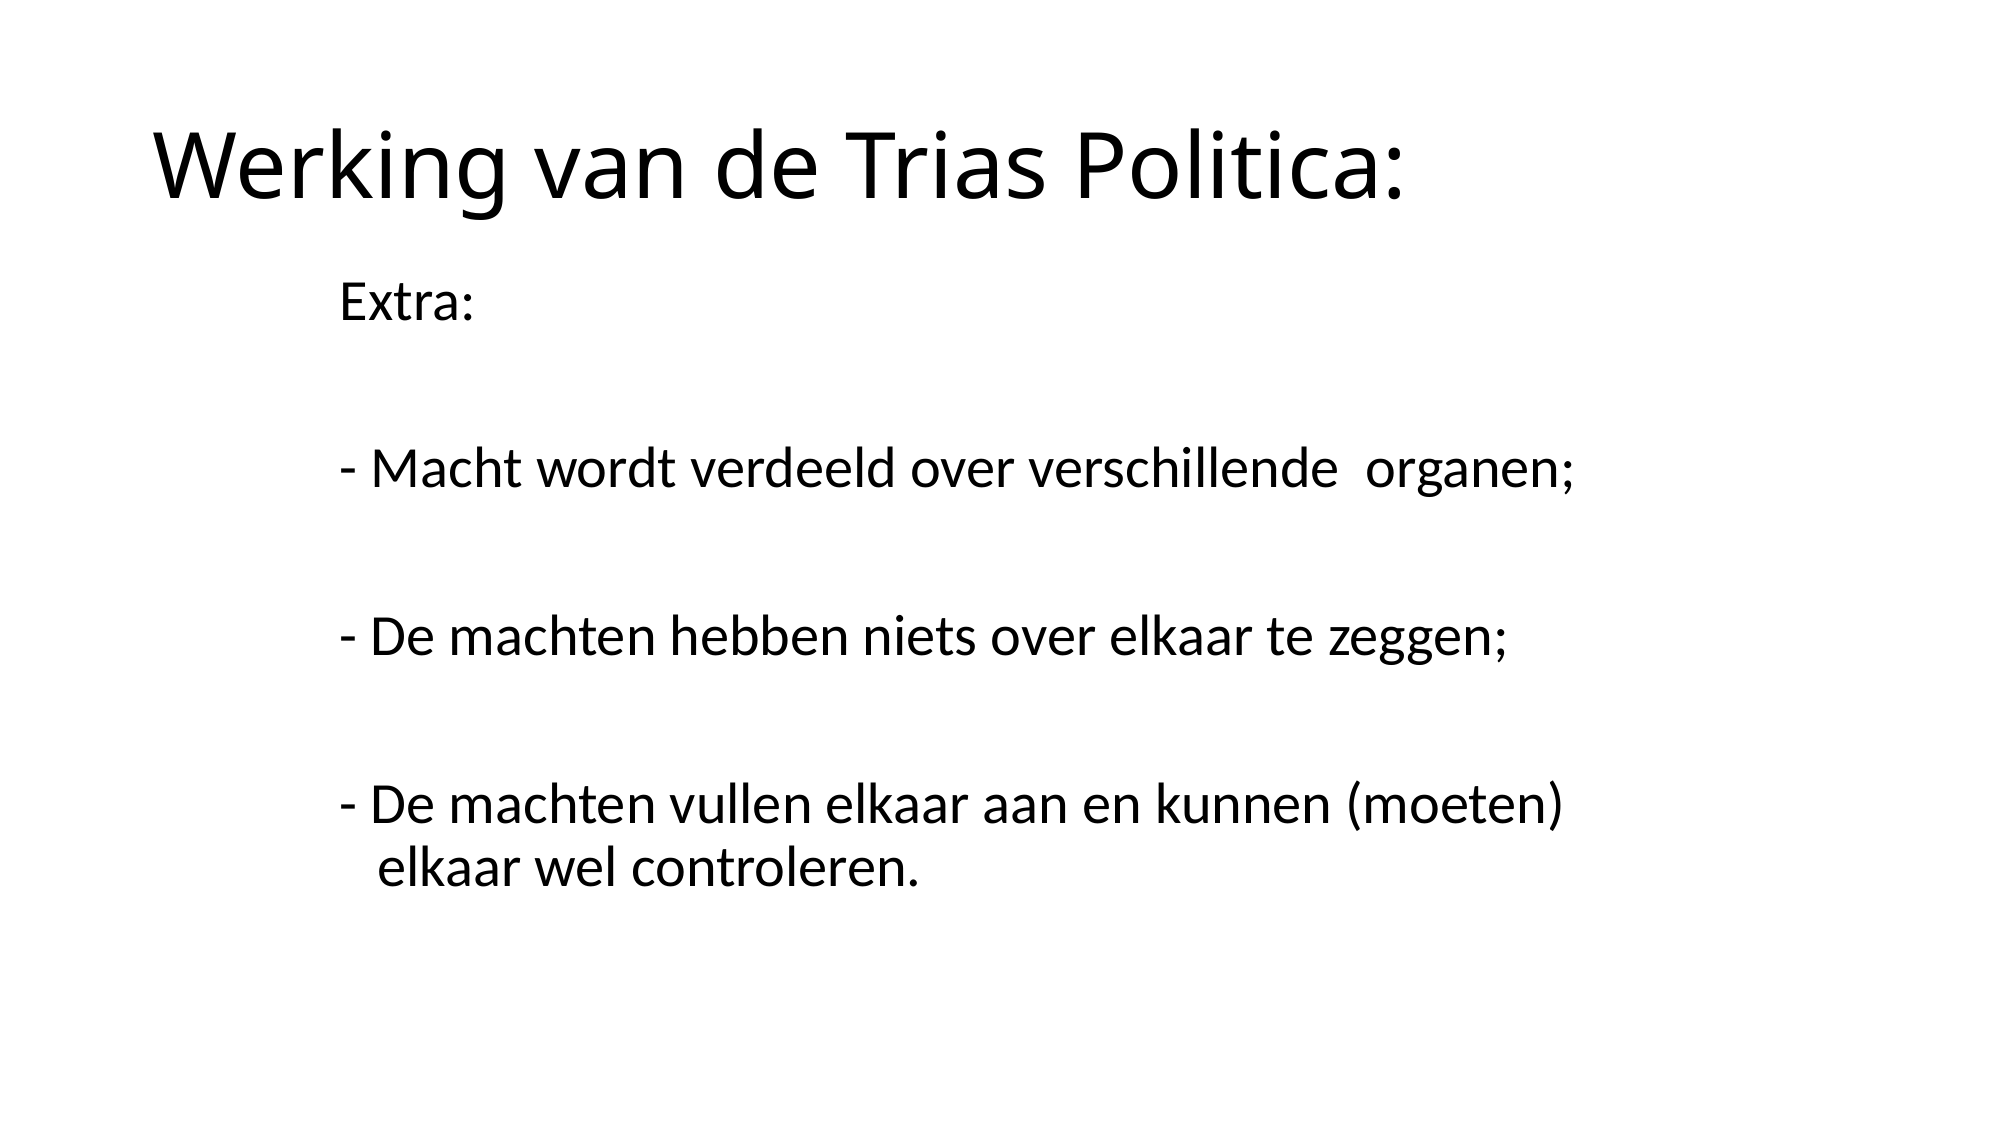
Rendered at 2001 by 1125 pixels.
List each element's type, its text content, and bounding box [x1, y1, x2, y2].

title Werking van de Trias Politica: [137, 59, 1863, 278]
list Extra: - Macht wordt verdeeld over verschillende organen; - De machten hebben niets over elkaar te zeggen; - De machten vullen elkaar aan en kunnen (moeten) elkaar wel controleren. [324, 262, 1674, 1005]
